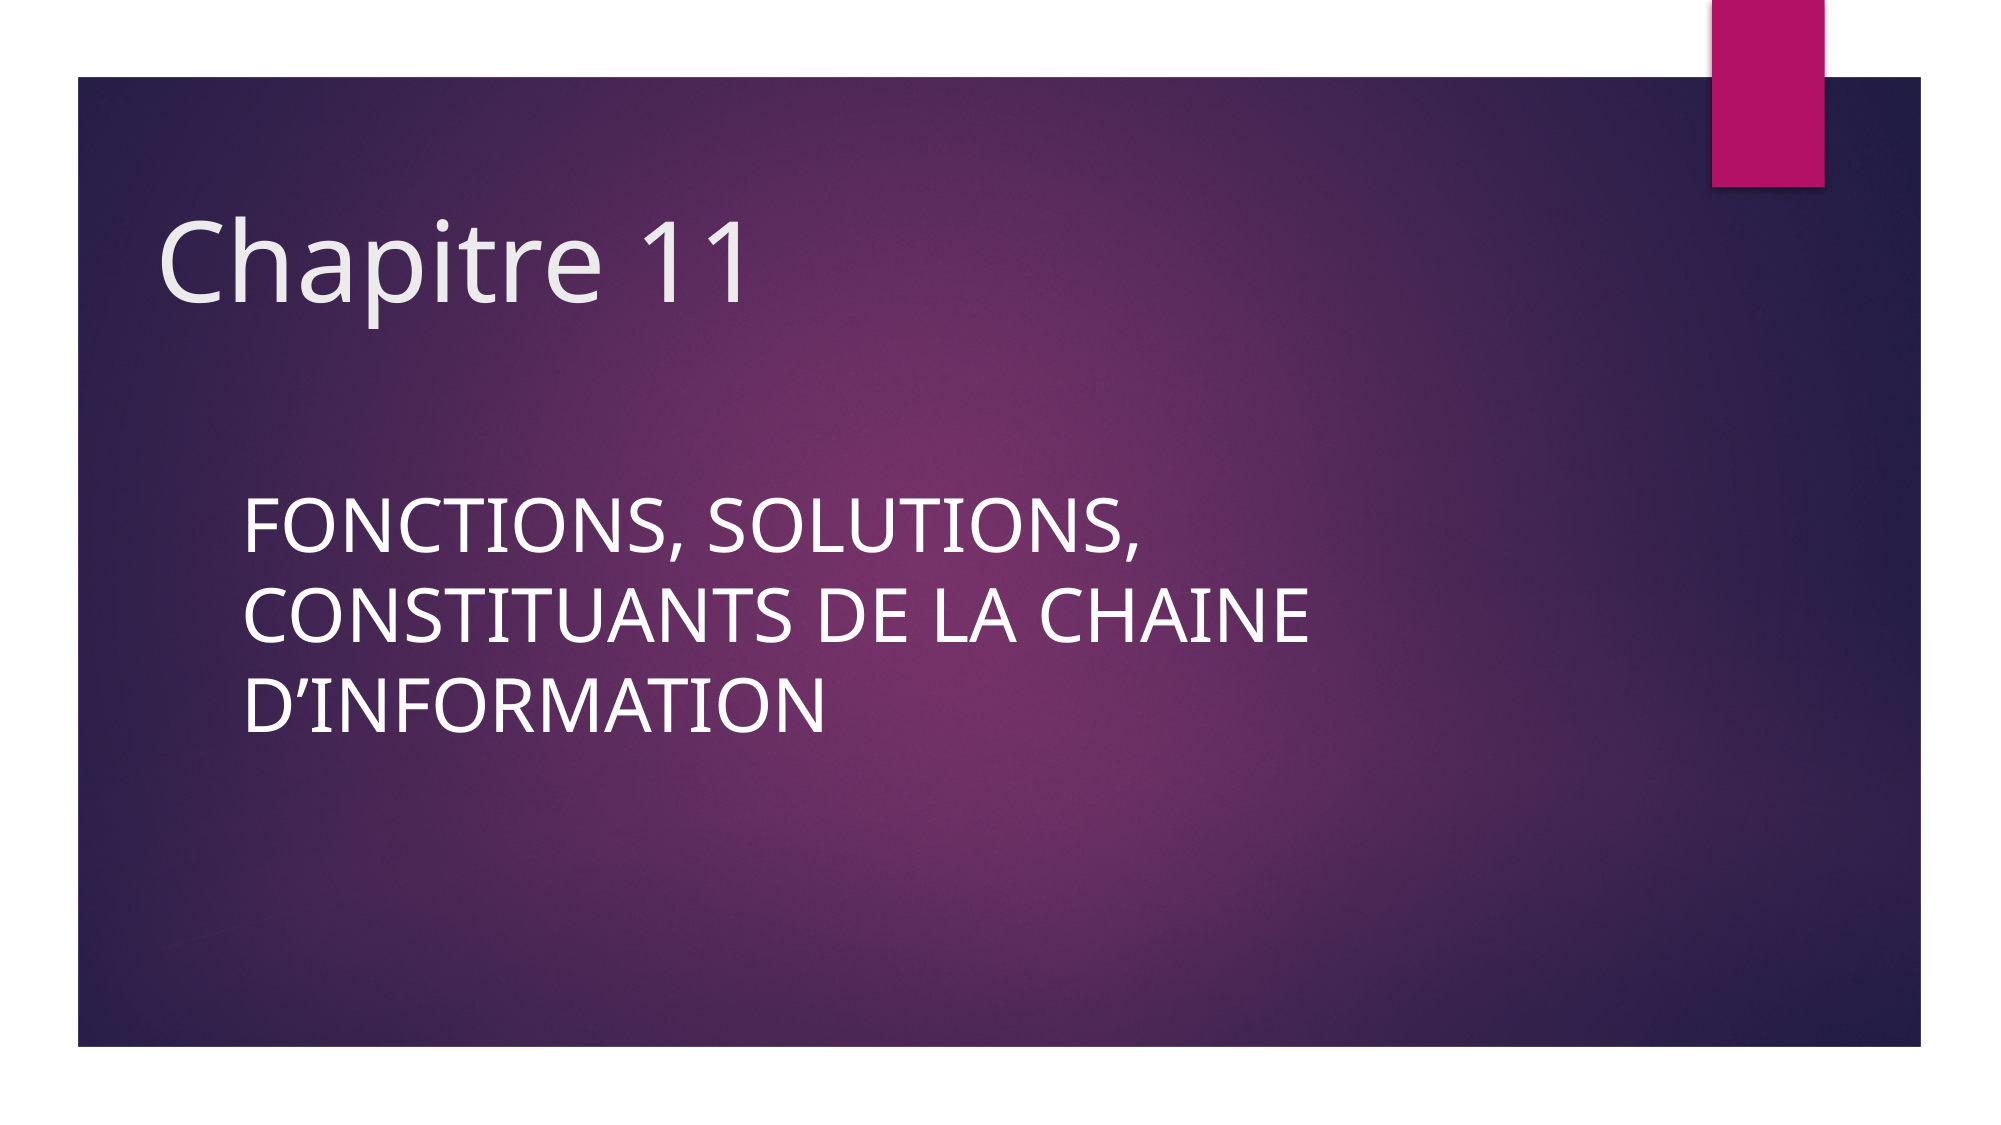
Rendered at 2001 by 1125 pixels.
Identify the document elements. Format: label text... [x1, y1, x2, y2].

title Chapitre 11 [140, 0, 1604, 333]
subtitle Fonctions, solutions, constituants de la chaine d’INFORMATION [226, 470, 1690, 655]
